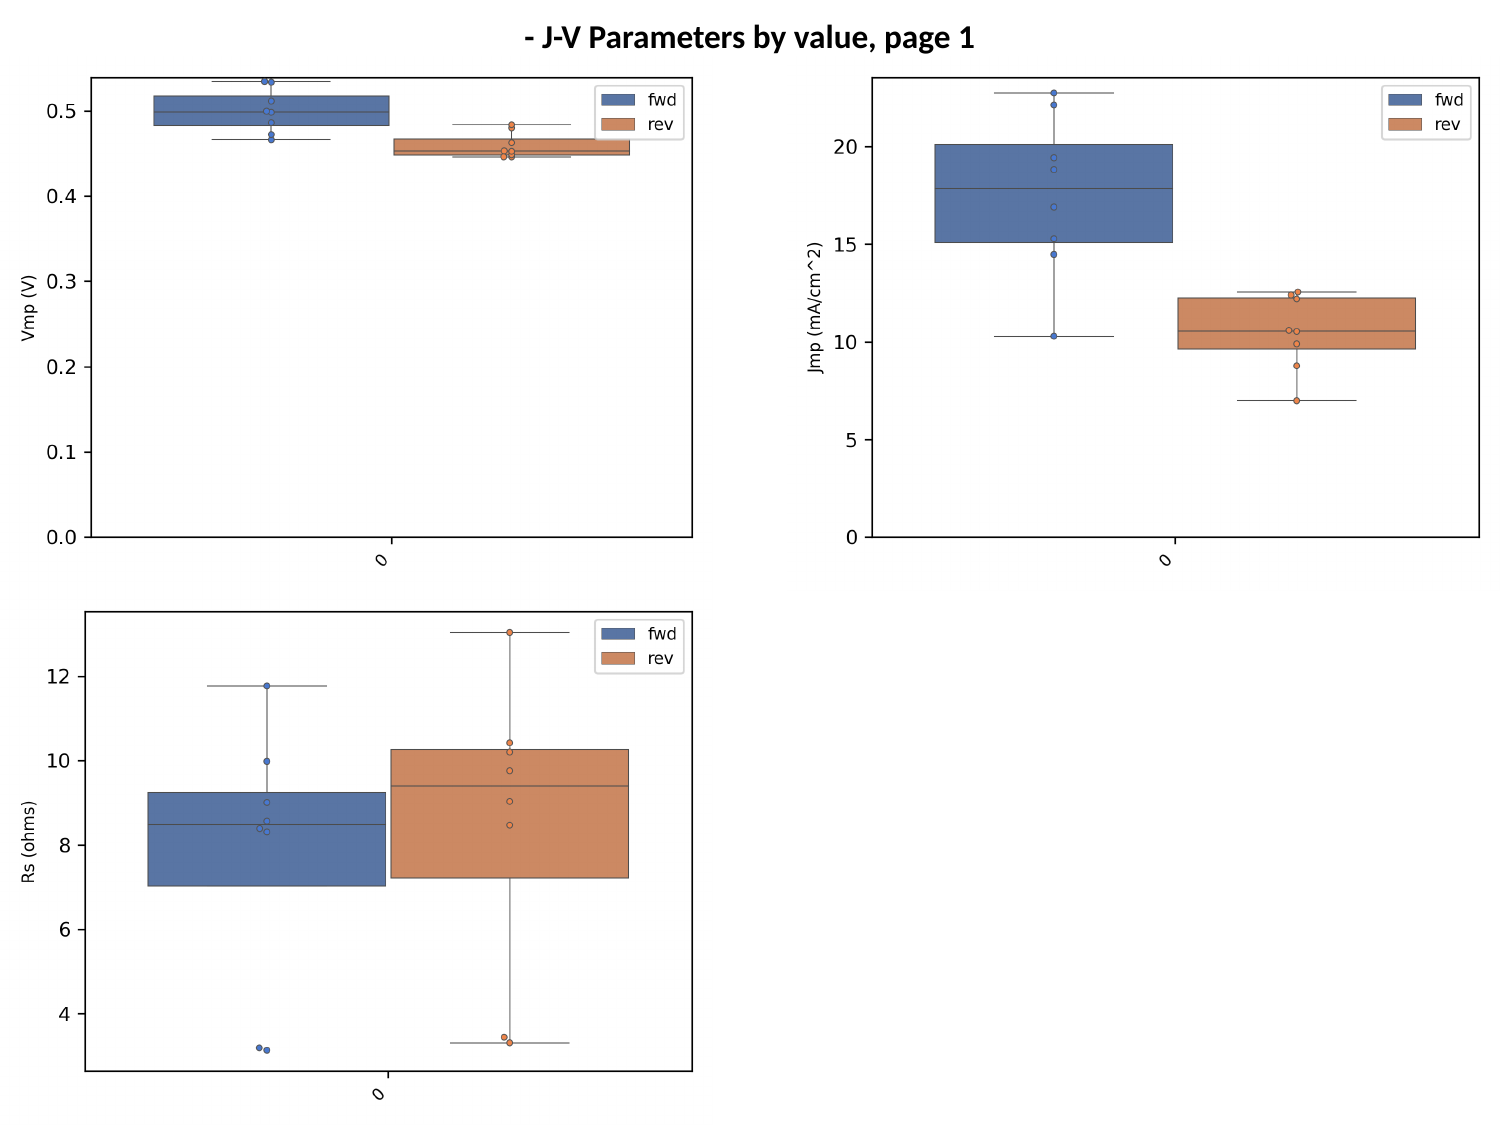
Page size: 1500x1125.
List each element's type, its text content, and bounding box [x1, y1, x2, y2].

picture [787, 56, 1500, 591]
title - J-V Parameters by value, page 1 [0, 0, 1500, 75]
picture [0, 56, 713, 1125]
